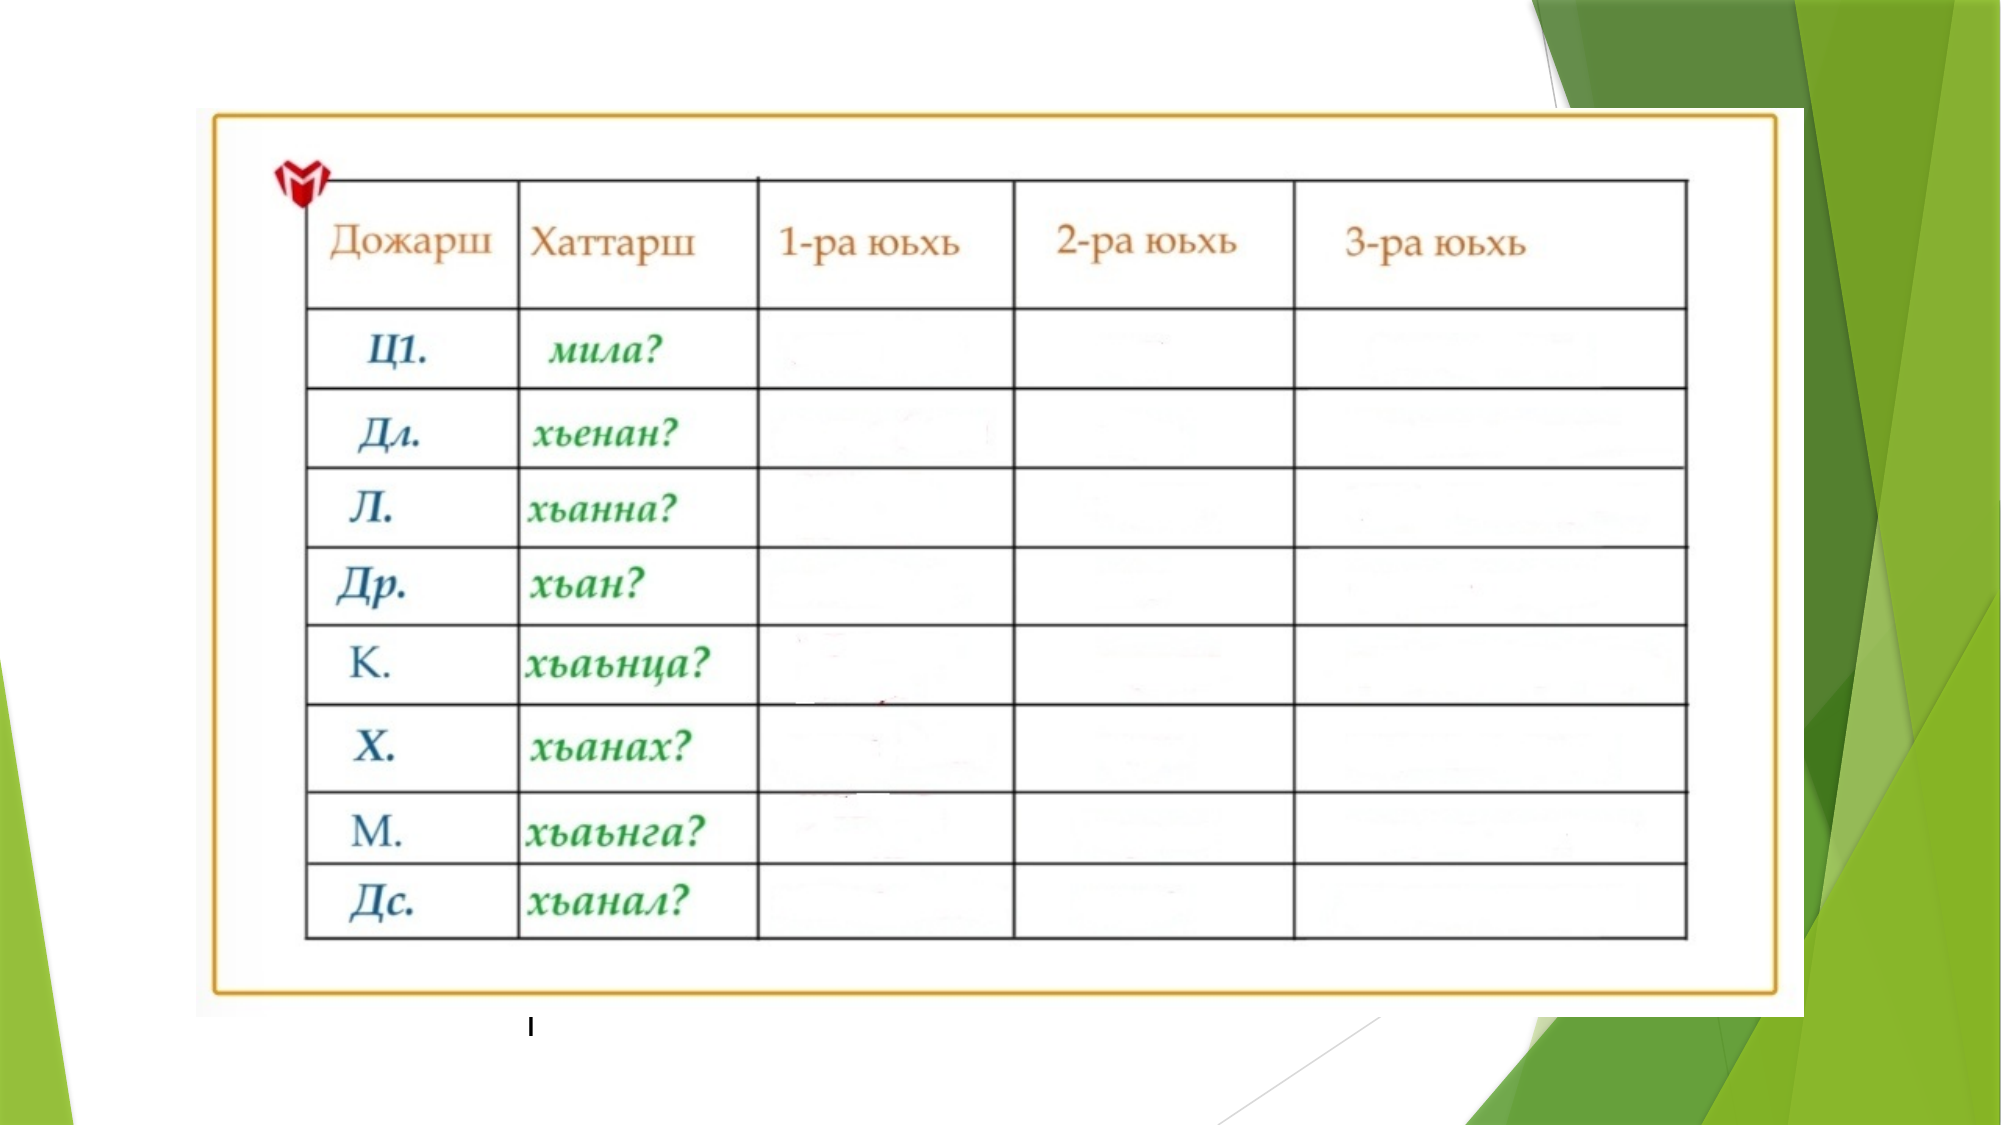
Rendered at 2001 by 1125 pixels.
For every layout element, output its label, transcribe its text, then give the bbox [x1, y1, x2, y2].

picture [195, 108, 1805, 1017]
text_box Т [505, 1024, 1348, 1052]
